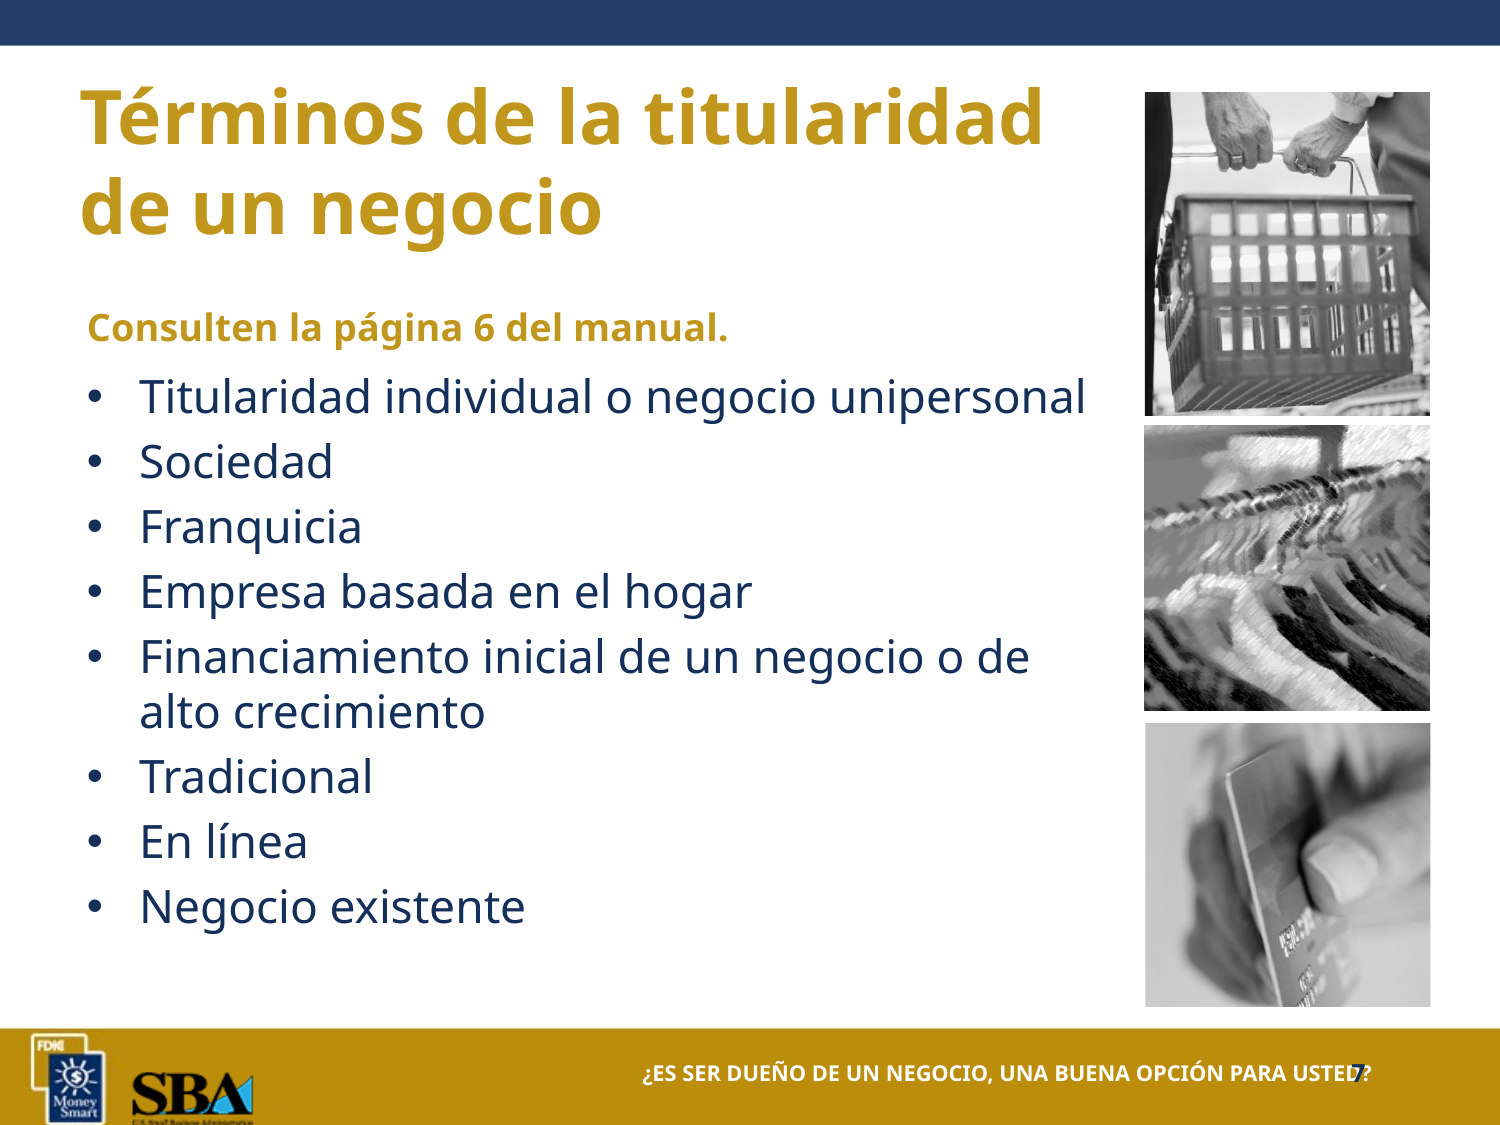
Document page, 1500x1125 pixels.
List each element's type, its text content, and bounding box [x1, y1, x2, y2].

list Consulten la página 6 del manual. Titularidad individual o negocio unipersonal Sociedad Franquicia Empresa basada en el hogar Financiamiento inicial de un negocio o de alto crecimiento Tradicional En línea Negocio existente [71, 273, 1118, 963]
title Términos de la titularidad de un negocio [64, 62, 1080, 252]
picture [0, 0, 1500, 1125]
